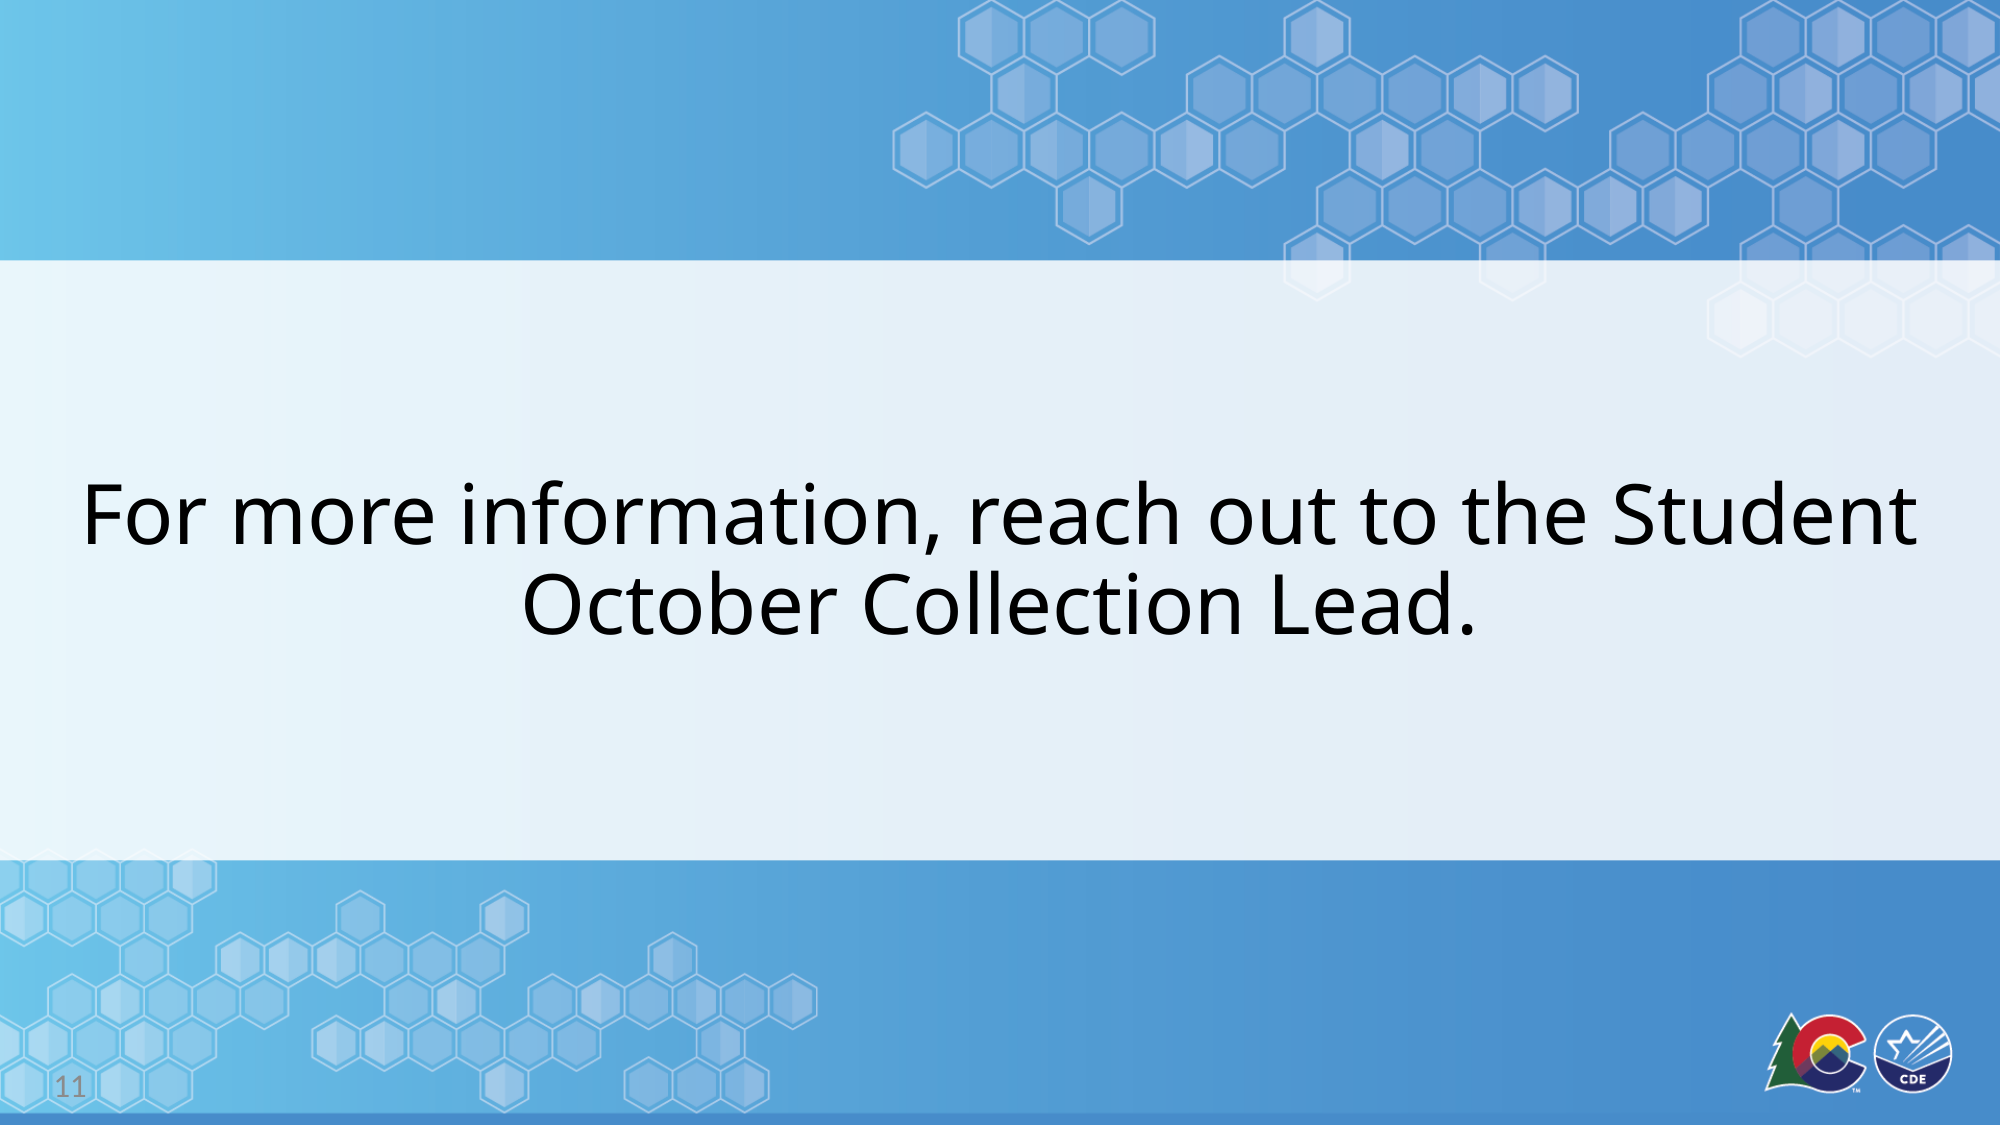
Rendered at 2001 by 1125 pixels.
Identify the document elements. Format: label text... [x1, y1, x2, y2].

picture [0, 0, 2000, 260]
title For more information, reach out to the Student October Collection Lead. [0, 301, 2000, 824]
picture [0, 861, 2000, 1125]
slide_number 11 [38, 1054, 489, 1115]
